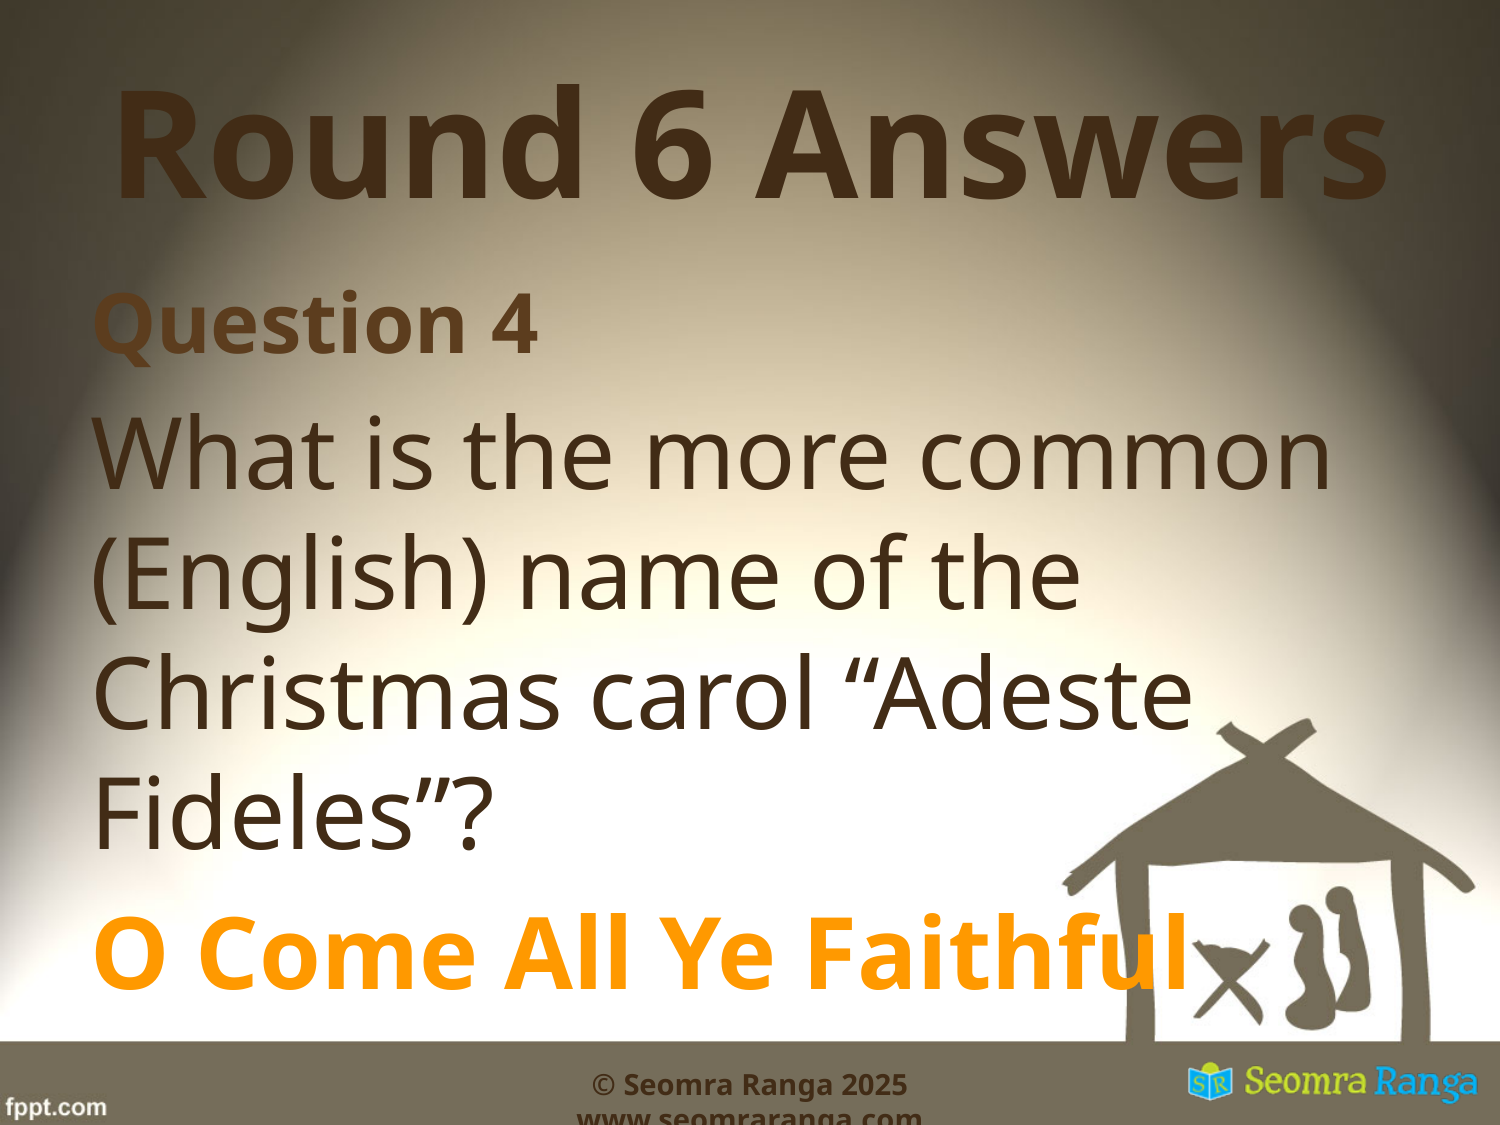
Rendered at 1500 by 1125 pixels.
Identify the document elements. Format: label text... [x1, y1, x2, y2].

text_box © Seomra Ranga 2025 www.seomraranga.com [401, 1058, 1099, 1125]
title Round 6 Answers [75, 45, 1425, 233]
picture [0, 0, 1500, 1125]
list Question 4 What is the more common (English) name of the Christmas carol “Adeste Fideles”? O Come All Ye Faithful [75, 262, 1425, 1005]
